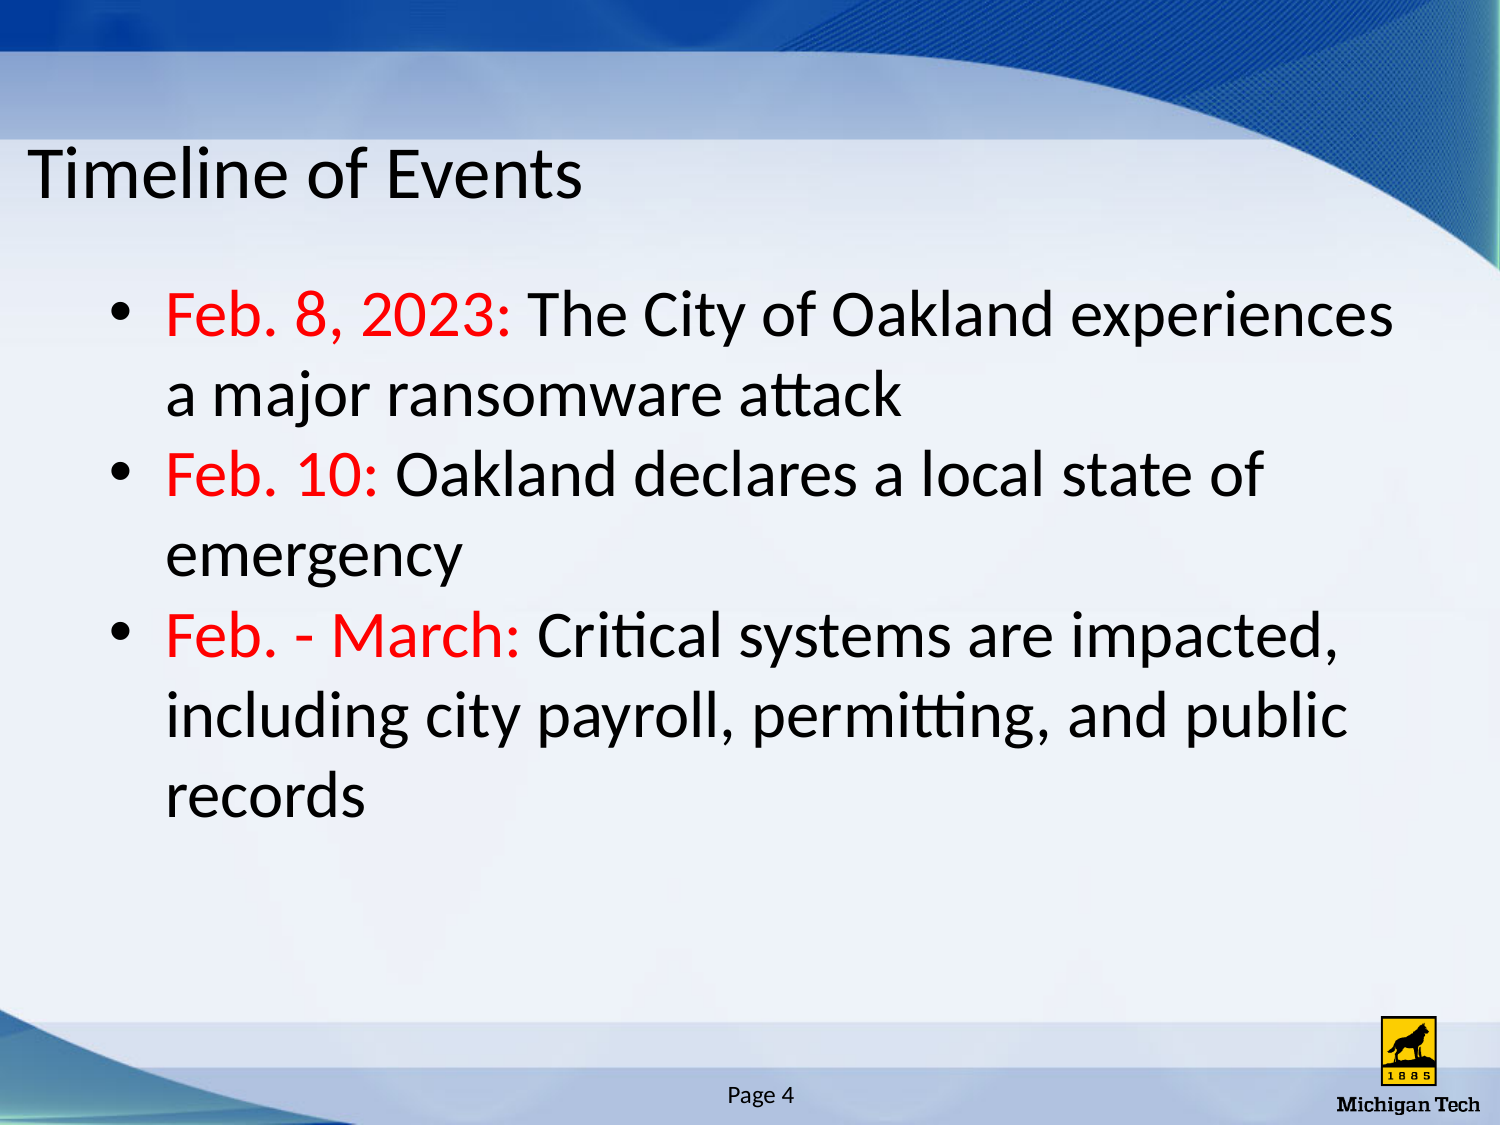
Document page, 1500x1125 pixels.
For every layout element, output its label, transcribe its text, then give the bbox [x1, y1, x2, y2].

list Feb. 8, 2023: The City of Oakland experiences a major ransomware attack Feb. 10: Oakland declares a local state of emergency Feb. - March: Critical systems are impacted, including city payroll, permitting, and public records [75, 262, 1425, 1063]
title Timeline of Events [12, 75, 1263, 263]
picture [0, 0, 1500, 1125]
